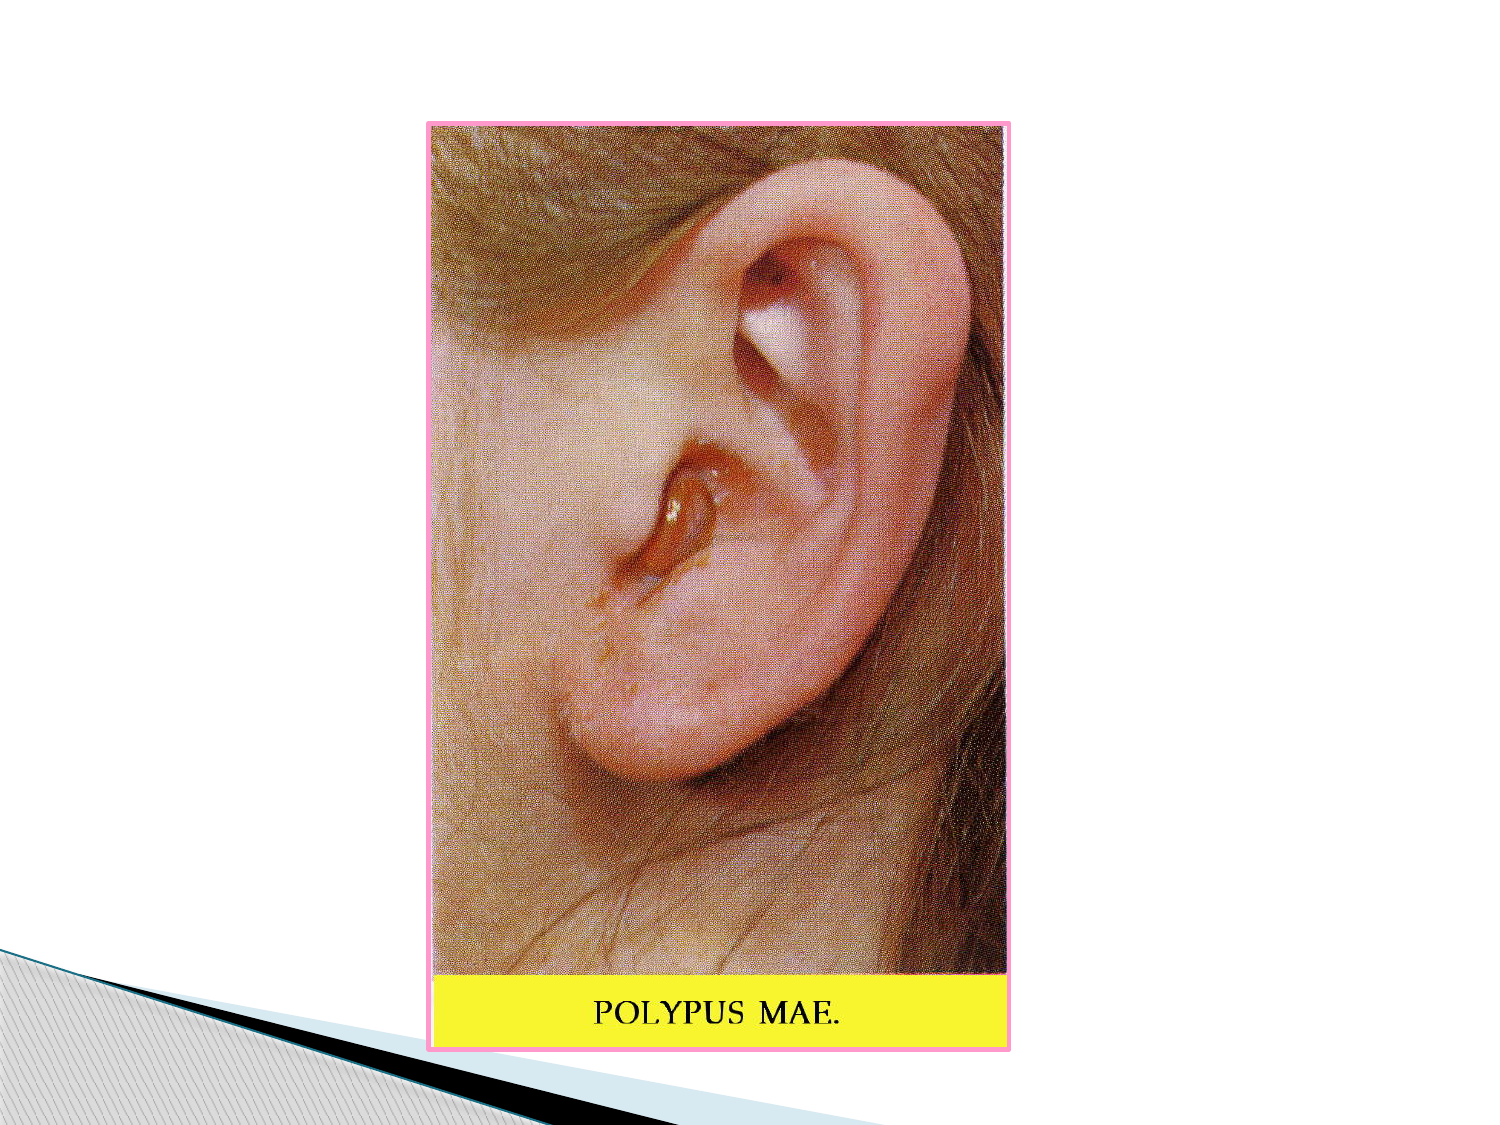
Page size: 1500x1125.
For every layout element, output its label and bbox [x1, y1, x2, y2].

list [430, 125, 1007, 1048]
